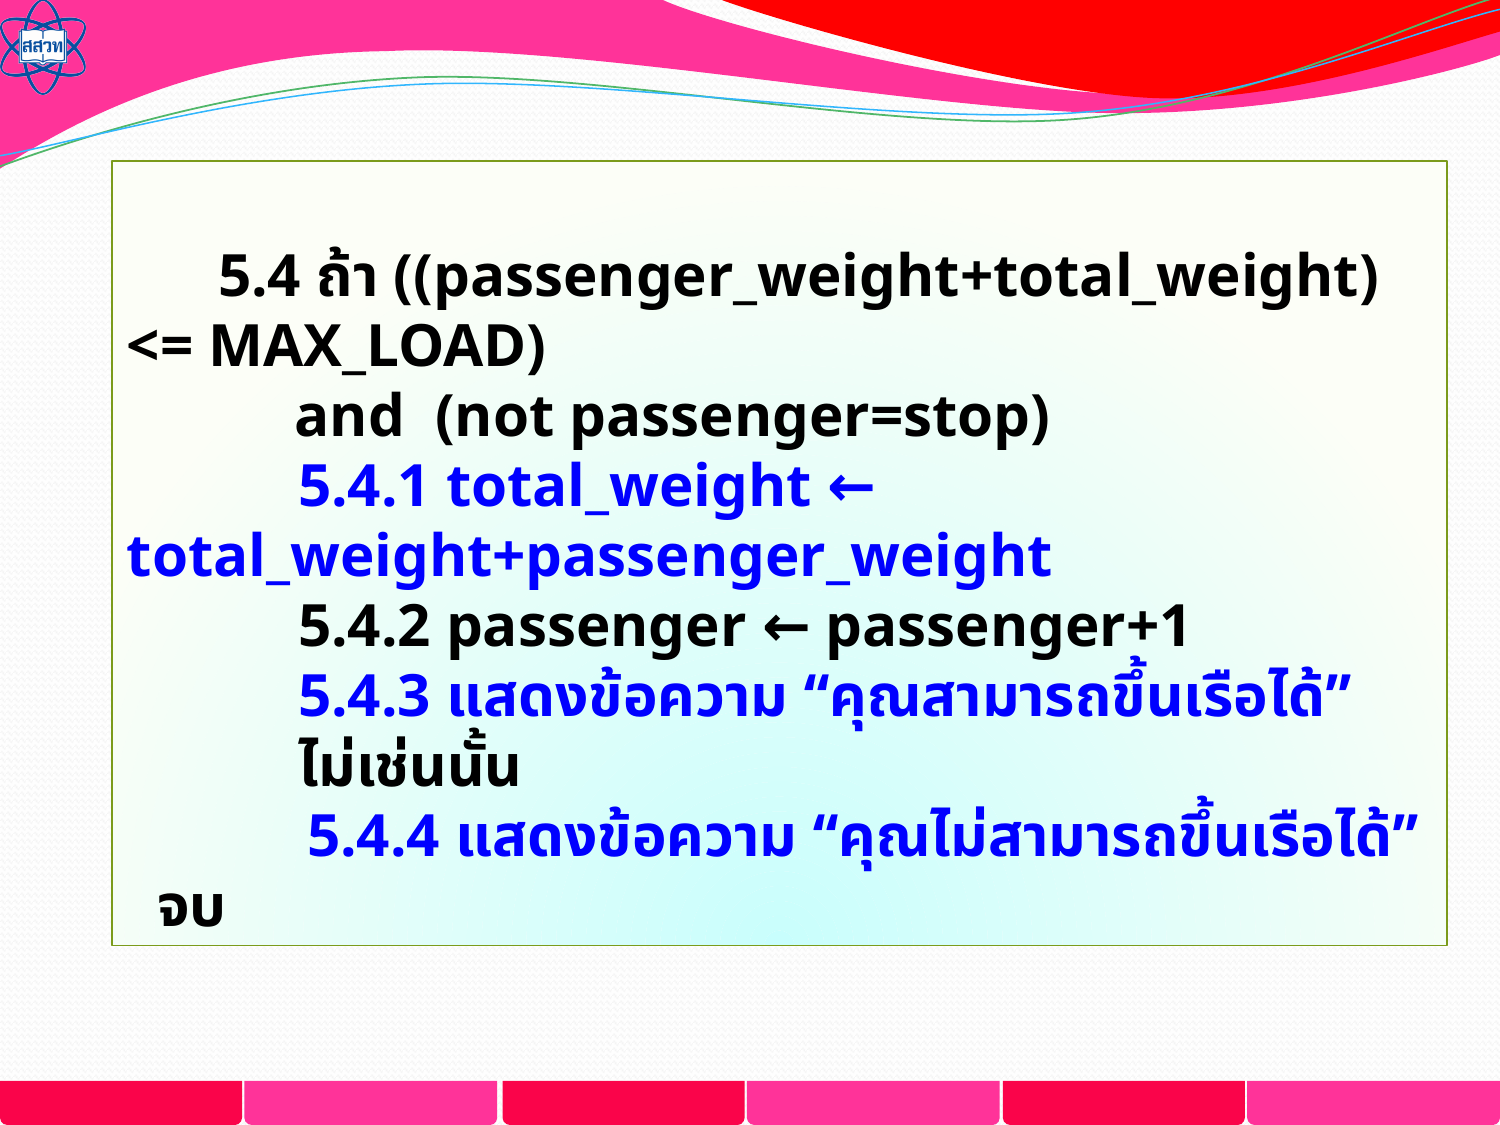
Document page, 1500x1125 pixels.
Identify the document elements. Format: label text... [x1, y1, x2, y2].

picture [0, 0, 86, 95]
text_box 5.4 ถ้า ((passenger_weight+total_weight) <= MAX_LOAD) and (not passenger=stop) 5.4.1 total_weight ← total_weight+passenger_weight 5.4.2 passenger ← passenger+1 5.4.3 แสดงข้อความ “คุณสามารถขึ้นเรือได้” ไม่เช่นนั้น 5.4.4 แสดงข้อความ “คุณไม่สามารถขึ้นเรือได้” จบ [111, 160, 1448, 946]
